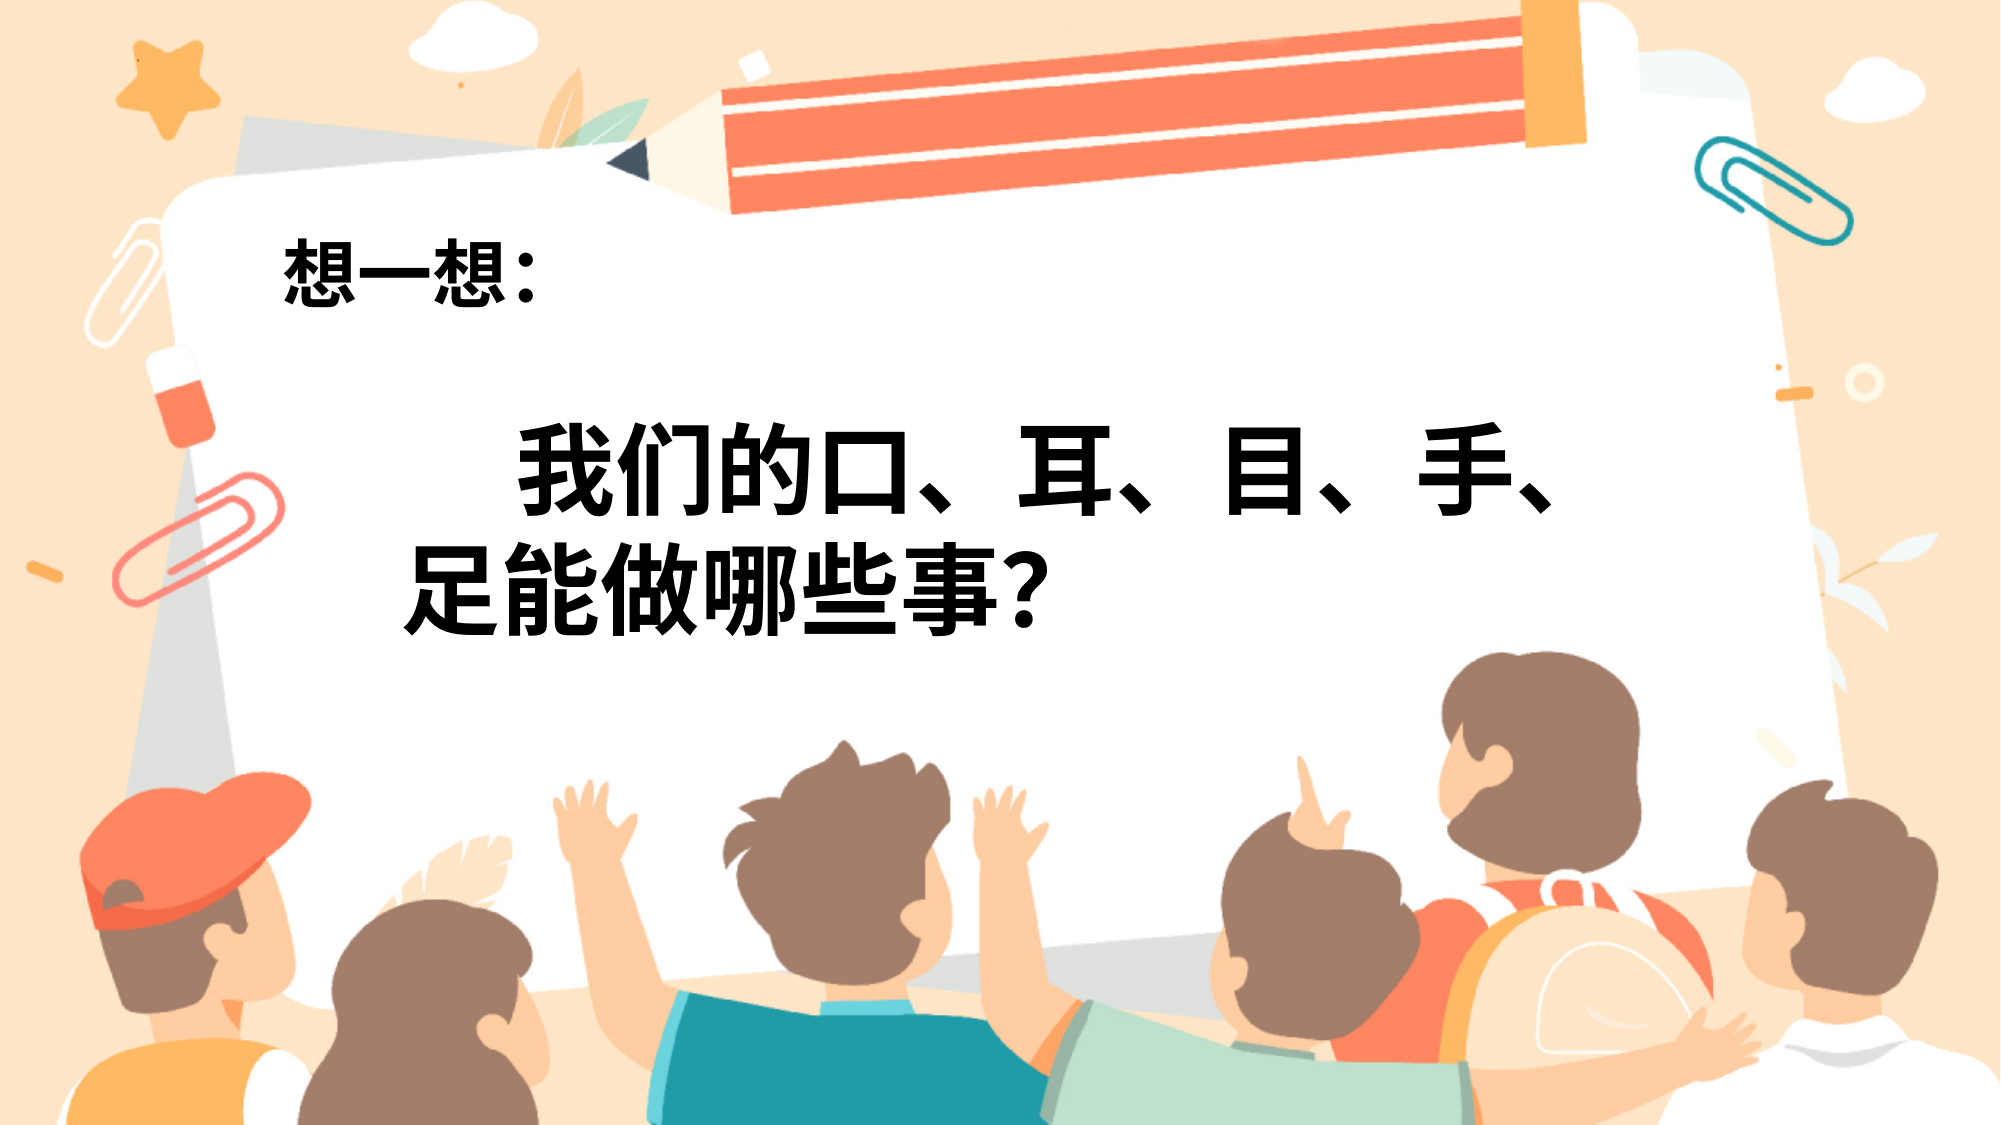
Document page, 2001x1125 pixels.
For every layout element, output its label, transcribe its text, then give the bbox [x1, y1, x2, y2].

title 我们的口、耳、目、手、足能做哪些事？ [385, 310, 1582, 872]
list 想一想： [267, 219, 1618, 310]
title 我们的口、耳、目、手、足能做哪些事？ [385, 184, 1582, 219]
picture [0, 0, 2001, 1125]
